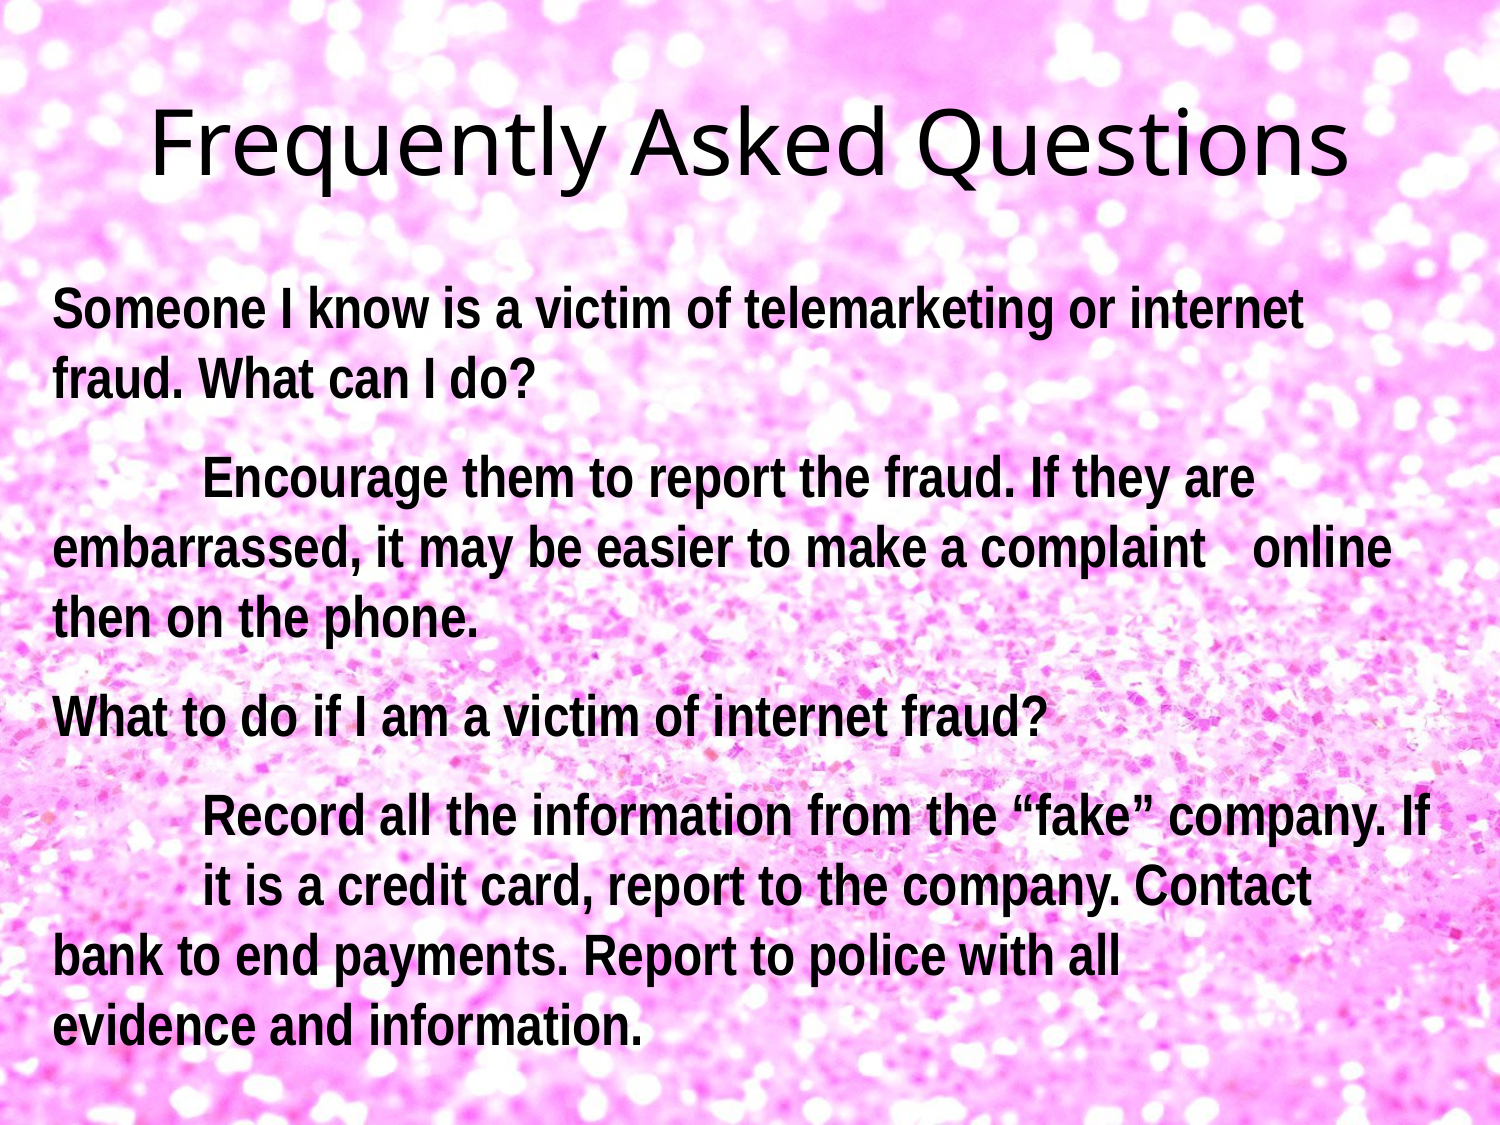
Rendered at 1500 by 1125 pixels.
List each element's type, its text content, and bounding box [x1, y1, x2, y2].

text_box Someone I know is a victim of telemarketing or internet fraud. What can I do? Encourage them to report the fraud. If they are embarrassed, it may be easier to make a complaint online then on the phone. What to do if I am a victim of internet fraud? Record all the information from the “fake” company. If it is a credit card, report to the company. Contact bank to end payments. Report to police with all evidence and information. [37, 262, 1450, 1065]
picture [0, 0, 1500, 1125]
title Frequently Asked Questions [74, 44, 1426, 233]
